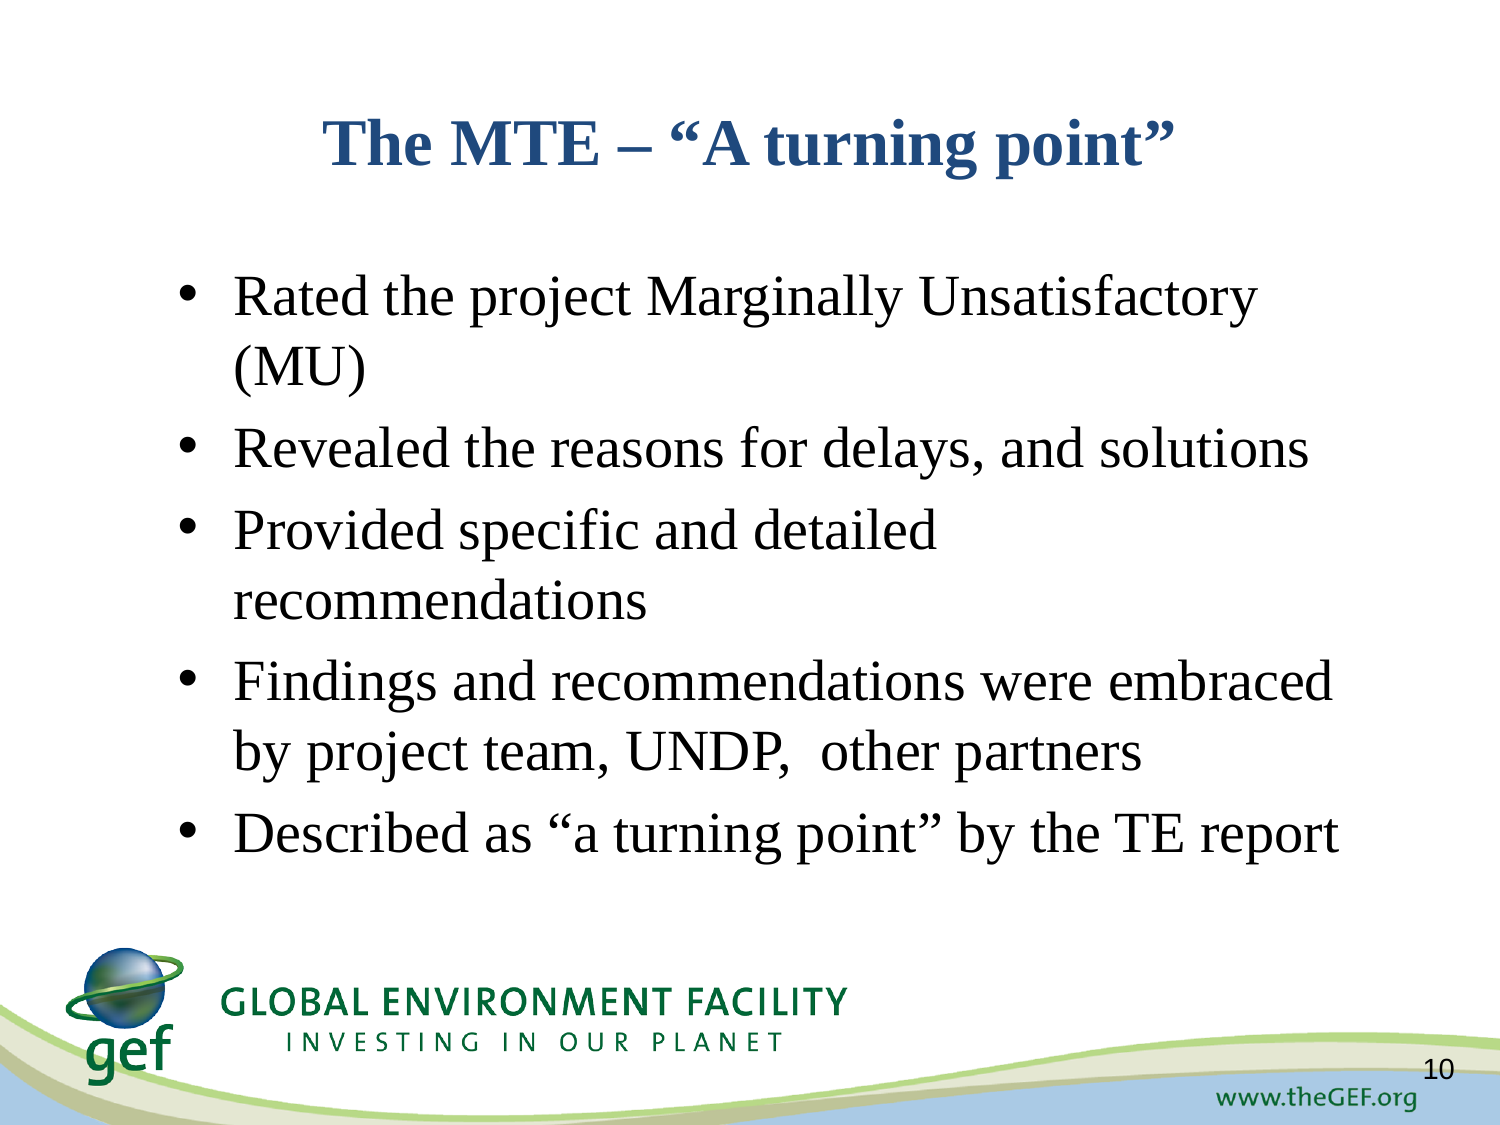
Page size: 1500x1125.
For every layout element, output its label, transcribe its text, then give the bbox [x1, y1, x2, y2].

picture [0, 920, 1500, 1125]
slide_number 10 [1407, 1042, 1500, 1103]
list Rated the project Marginally Unsatisfactory (MU) Revealed the reasons for delays, and solutions Provided specific and detailed recommendations Findings and recommendations were embraced by project team, UNDP, other partners Described as “a turning point” by the TE report [162, 249, 1376, 1006]
title The MTE – “A turning point” [74, 44, 1426, 233]
